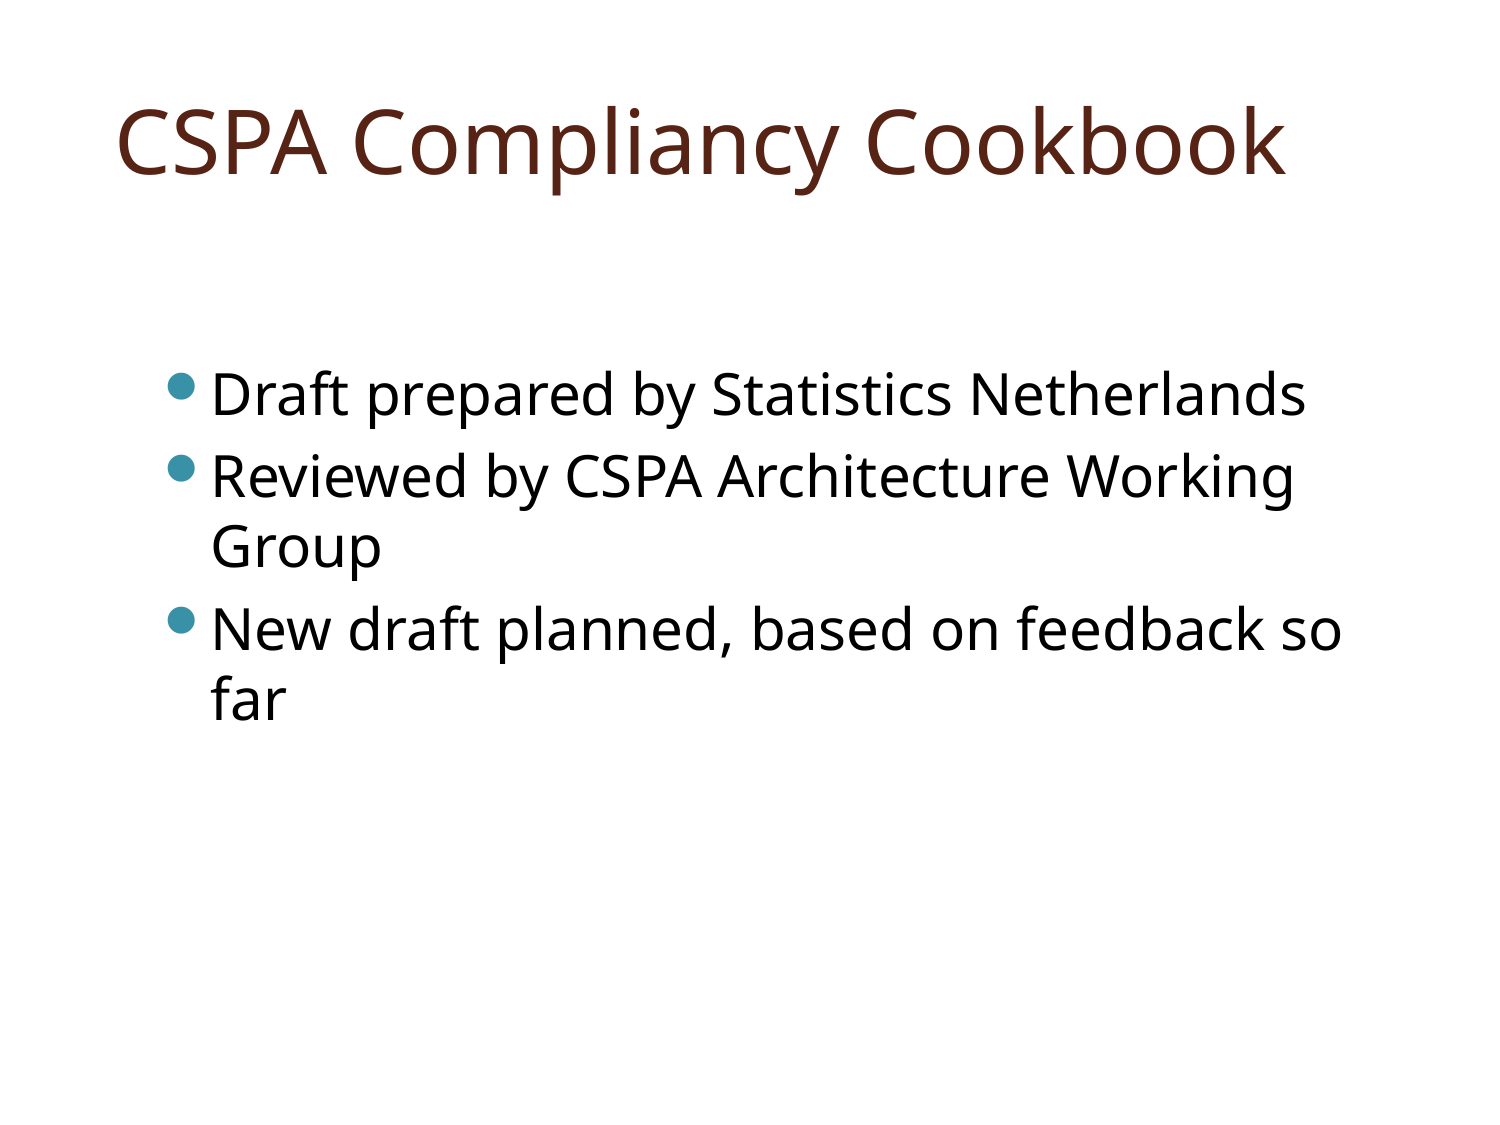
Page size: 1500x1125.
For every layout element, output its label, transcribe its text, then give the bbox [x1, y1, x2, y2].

title CSPA Compliancy Cookbook [100, 45, 1466, 233]
list Draft prepared by Statistics Netherlands Reviewed by CSPA Architecture Working Group New draft planned, based on feedback so far [135, 349, 1414, 1024]
